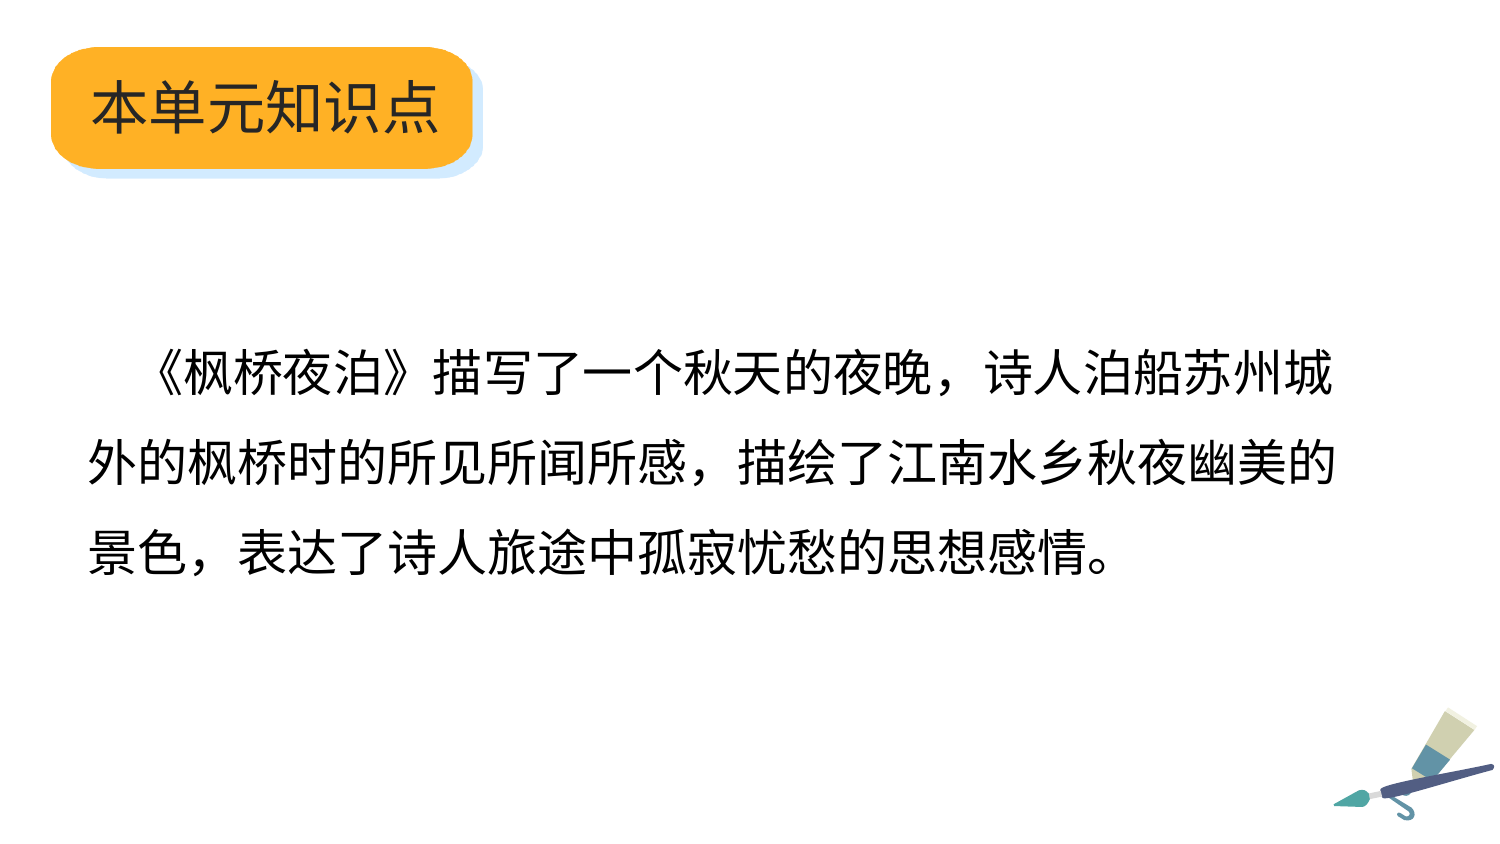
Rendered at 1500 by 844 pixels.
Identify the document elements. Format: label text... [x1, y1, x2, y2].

picture [51, 47, 483, 179]
text_box 《枫桥夜泊》描写了一个秋天的夜晚，诗人泊船苏州城外的枫桥时的所见所闻所感，描绘了江南水乡秋夜幽美的景色，表达了诗人旅途中孤寂忧愁的思想感情。 [76, 306, 1383, 588]
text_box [1358, 708, 1481, 844]
